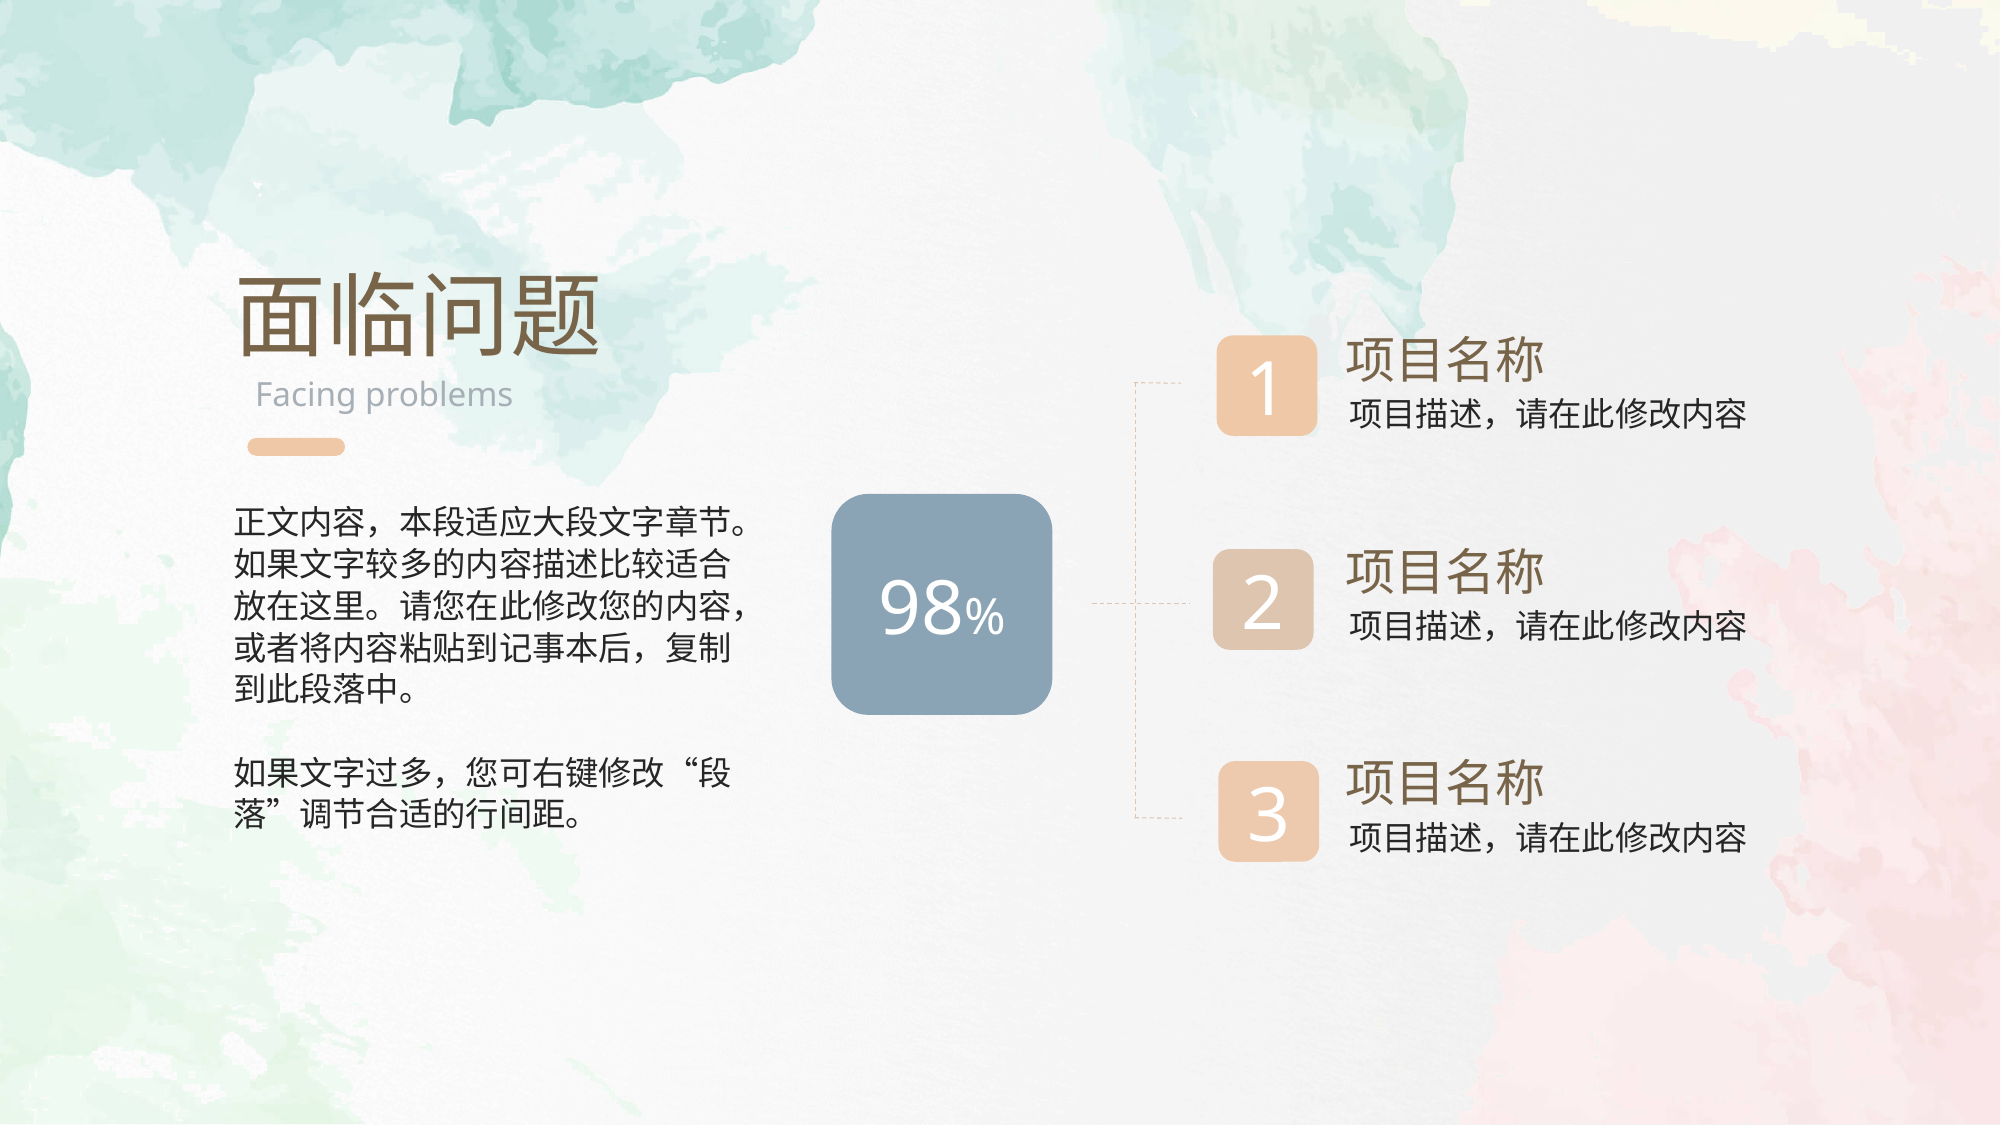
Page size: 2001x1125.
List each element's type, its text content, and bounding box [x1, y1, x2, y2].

text_box 项目名称 [1331, 532, 1561, 608]
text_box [218, 250, 619, 456]
text_box 项目名称 [1331, 744, 1561, 820]
text_box 项目描述，请在此修改内容 [1334, 808, 1764, 865]
text_box 98% [830, 492, 1054, 716]
picture [0, 0, 2001, 1125]
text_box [1092, 382, 1190, 819]
text_box 2 [1211, 548, 1315, 651]
text_box 项目描述，请在此修改内容 [1334, 384, 1764, 441]
text_box 项目名称 [1331, 320, 1561, 396]
text_box 1 [1215, 334, 1319, 438]
text_box 3 [1217, 760, 1321, 863]
text_box 正文内容，本段适应大段文字章节。如果文字较多的内容描述比较适合放在这里。请您在此修改您的内容，或者将内容粘贴到记事本后，复制到此段落中。 如果文字过多，您可右键修改“段落”调节合适的行间距。 [218, 492, 777, 841]
text_box 项目描述，请在此修改内容 [1334, 596, 1764, 653]
